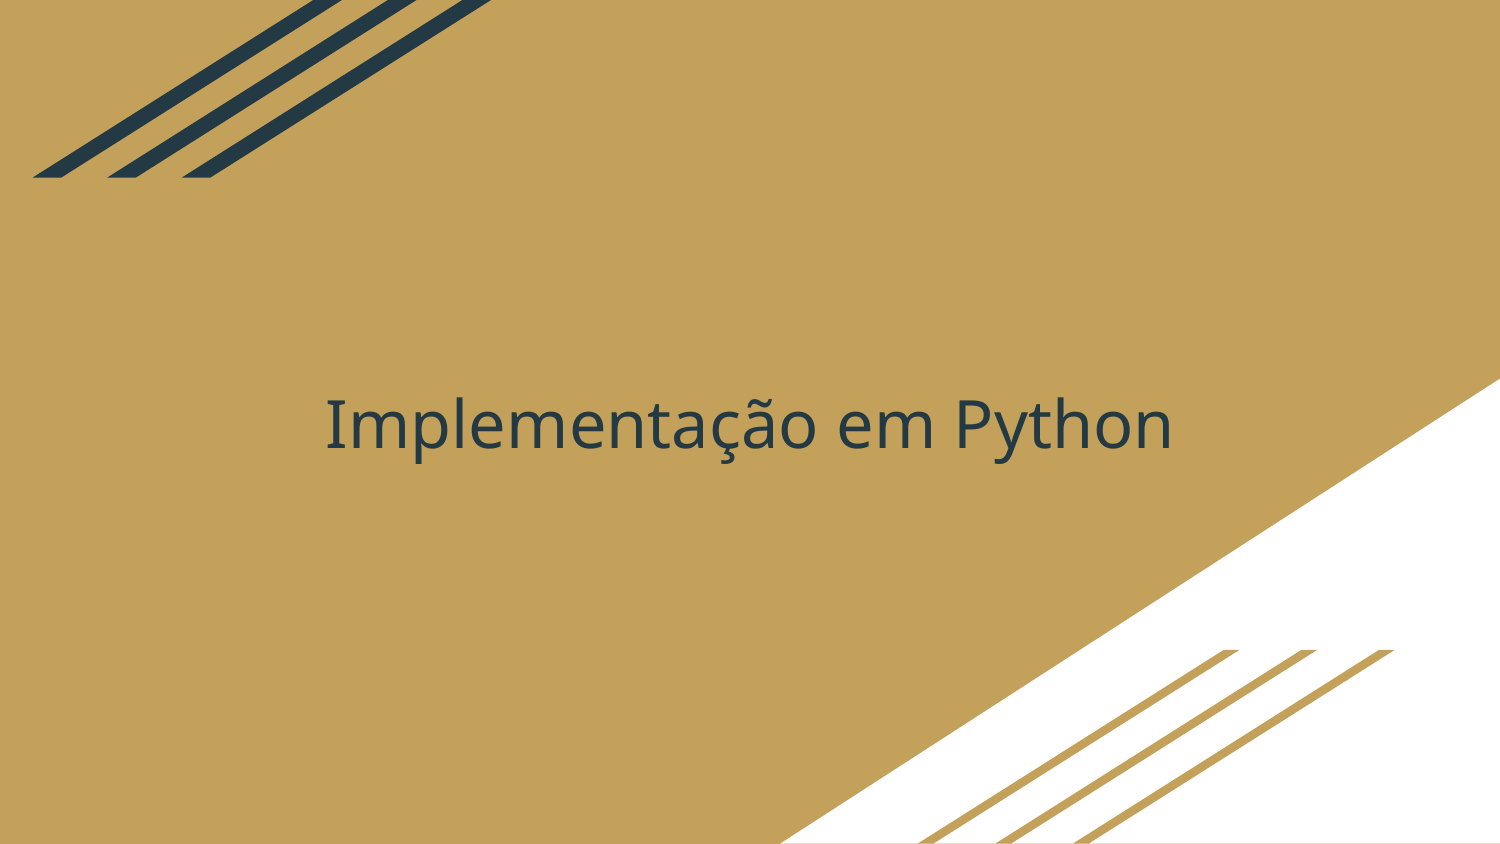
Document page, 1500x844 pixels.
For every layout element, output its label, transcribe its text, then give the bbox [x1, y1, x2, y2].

title Implementação em Python [309, 286, 1192, 557]
